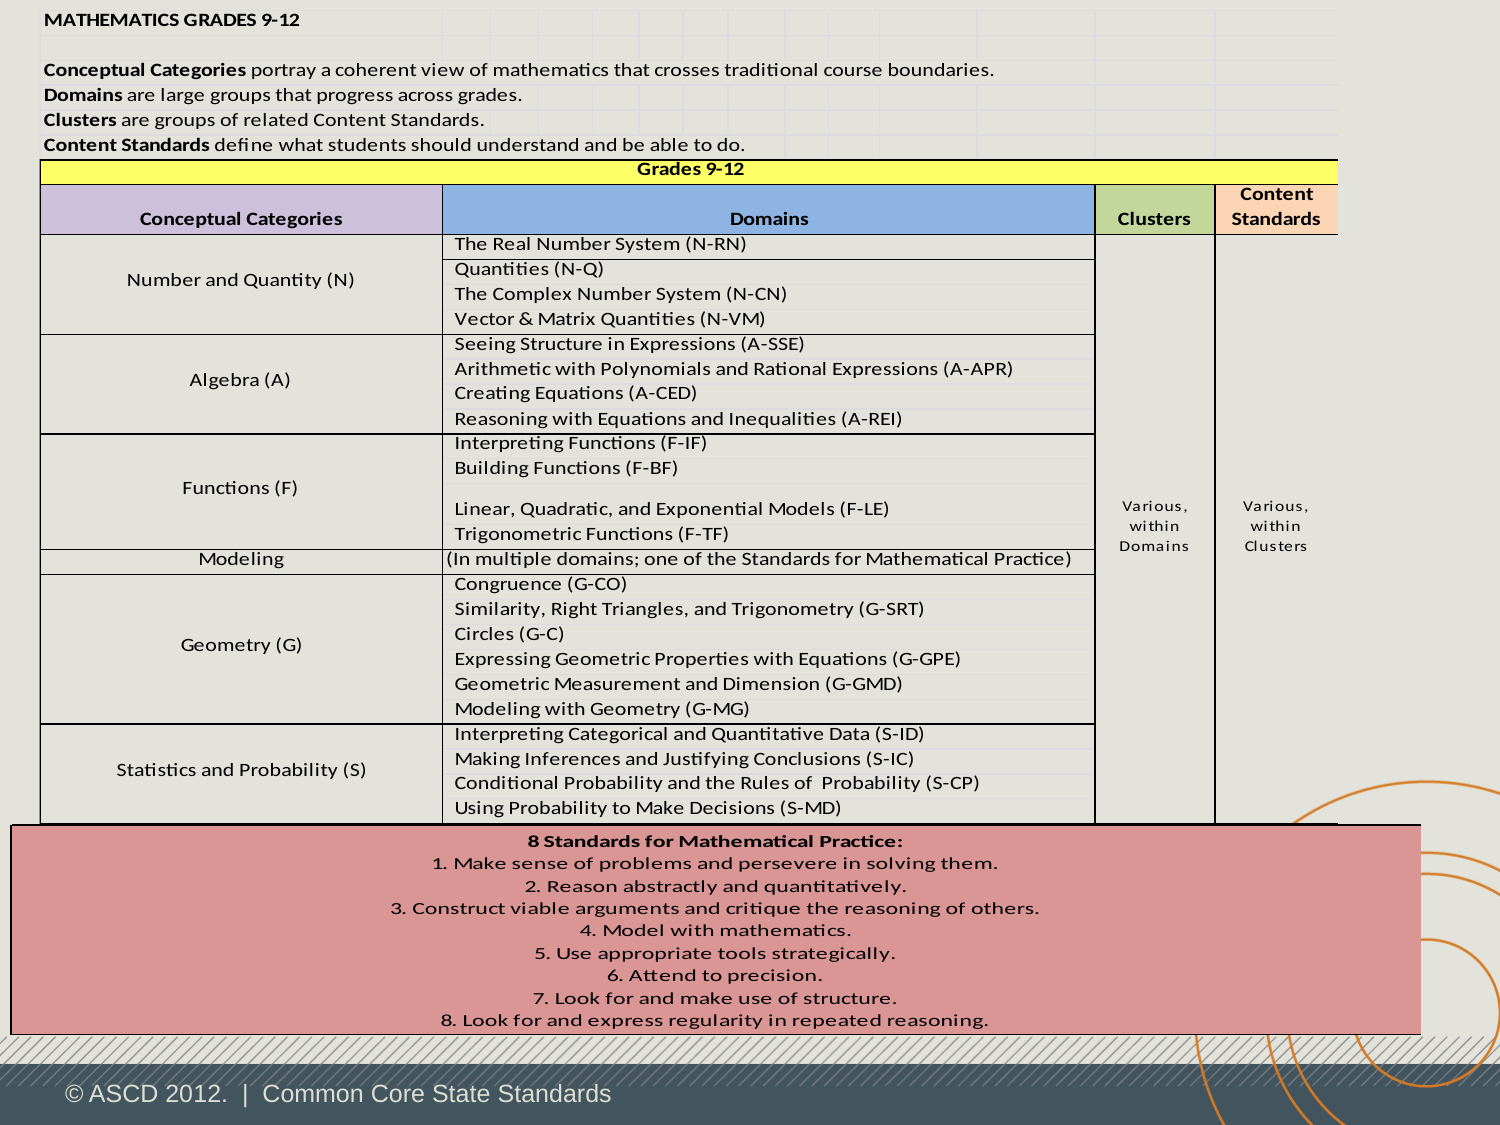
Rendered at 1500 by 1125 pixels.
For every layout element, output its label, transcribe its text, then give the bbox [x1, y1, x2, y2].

picture [0, 0, 1500, 1125]
slide_number © ASCD 2012. | Common Core State Standards [50, 1070, 925, 1120]
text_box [9, 824, 1423, 1036]
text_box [39, 9, 1340, 822]
